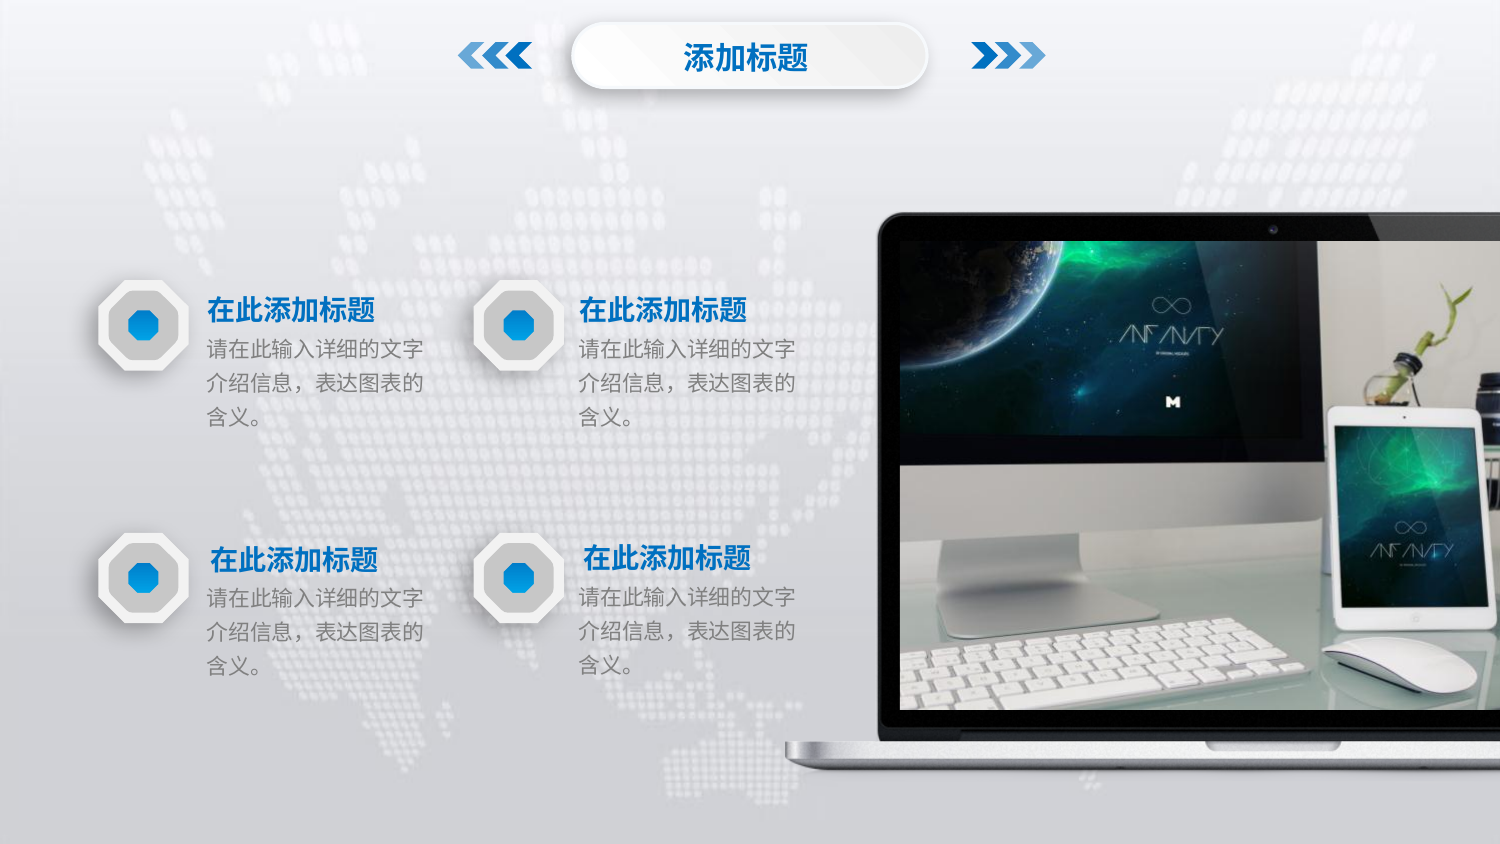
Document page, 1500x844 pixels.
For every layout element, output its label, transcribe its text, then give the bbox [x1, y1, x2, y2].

text_box 添加标题 [617, 34, 876, 81]
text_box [971, 41, 1046, 69]
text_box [473, 532, 562, 624]
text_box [98, 532, 189, 624]
picture [0, 0, 1500, 844]
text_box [191, 285, 450, 438]
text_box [457, 41, 533, 69]
text_box [570, 21, 930, 90]
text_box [785, 210, 1500, 800]
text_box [473, 279, 565, 371]
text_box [98, 279, 189, 371]
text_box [563, 285, 822, 438]
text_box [191, 534, 450, 687]
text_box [563, 533, 822, 686]
